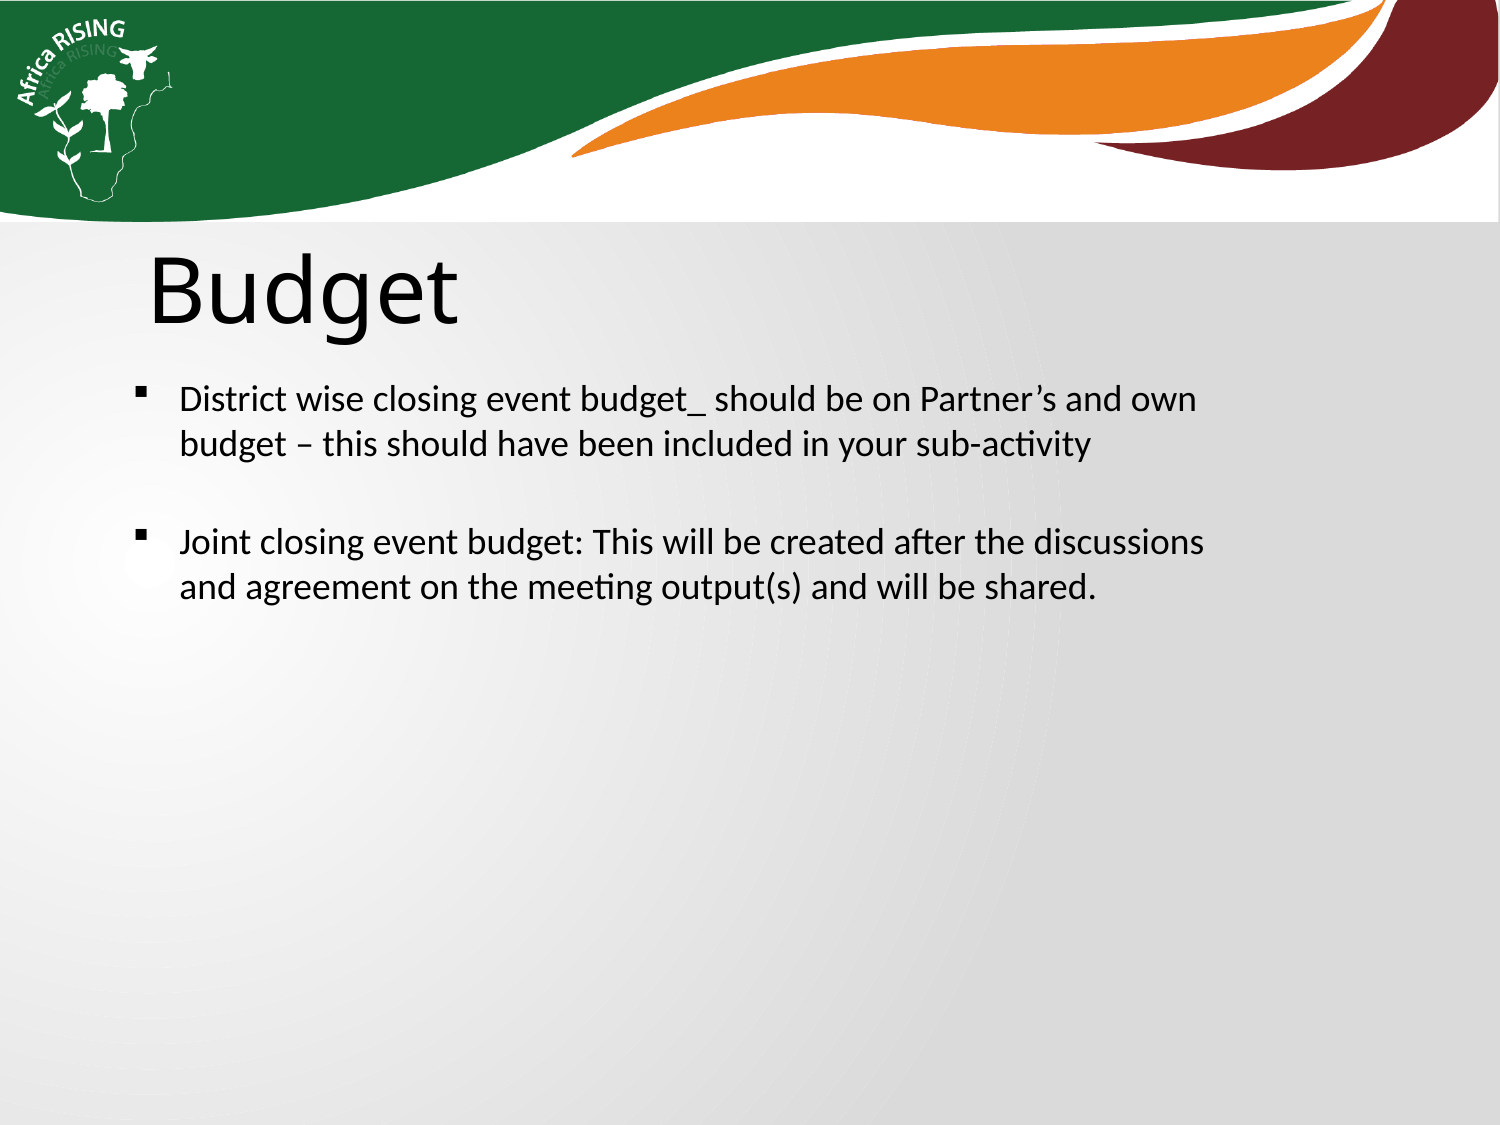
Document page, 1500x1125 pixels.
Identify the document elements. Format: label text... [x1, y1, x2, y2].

text_box Joint closing event budget: This will be created after the discussions and agreement on the meeting output(s) and will be shared. [117, 509, 1250, 615]
list Budget [112, 224, 1388, 363]
text_box District wise closing event budget_ should be on Partner’s and own budget – this should have been included in your sub-activity [117, 366, 1300, 472]
picture [0, 0, 1499, 222]
